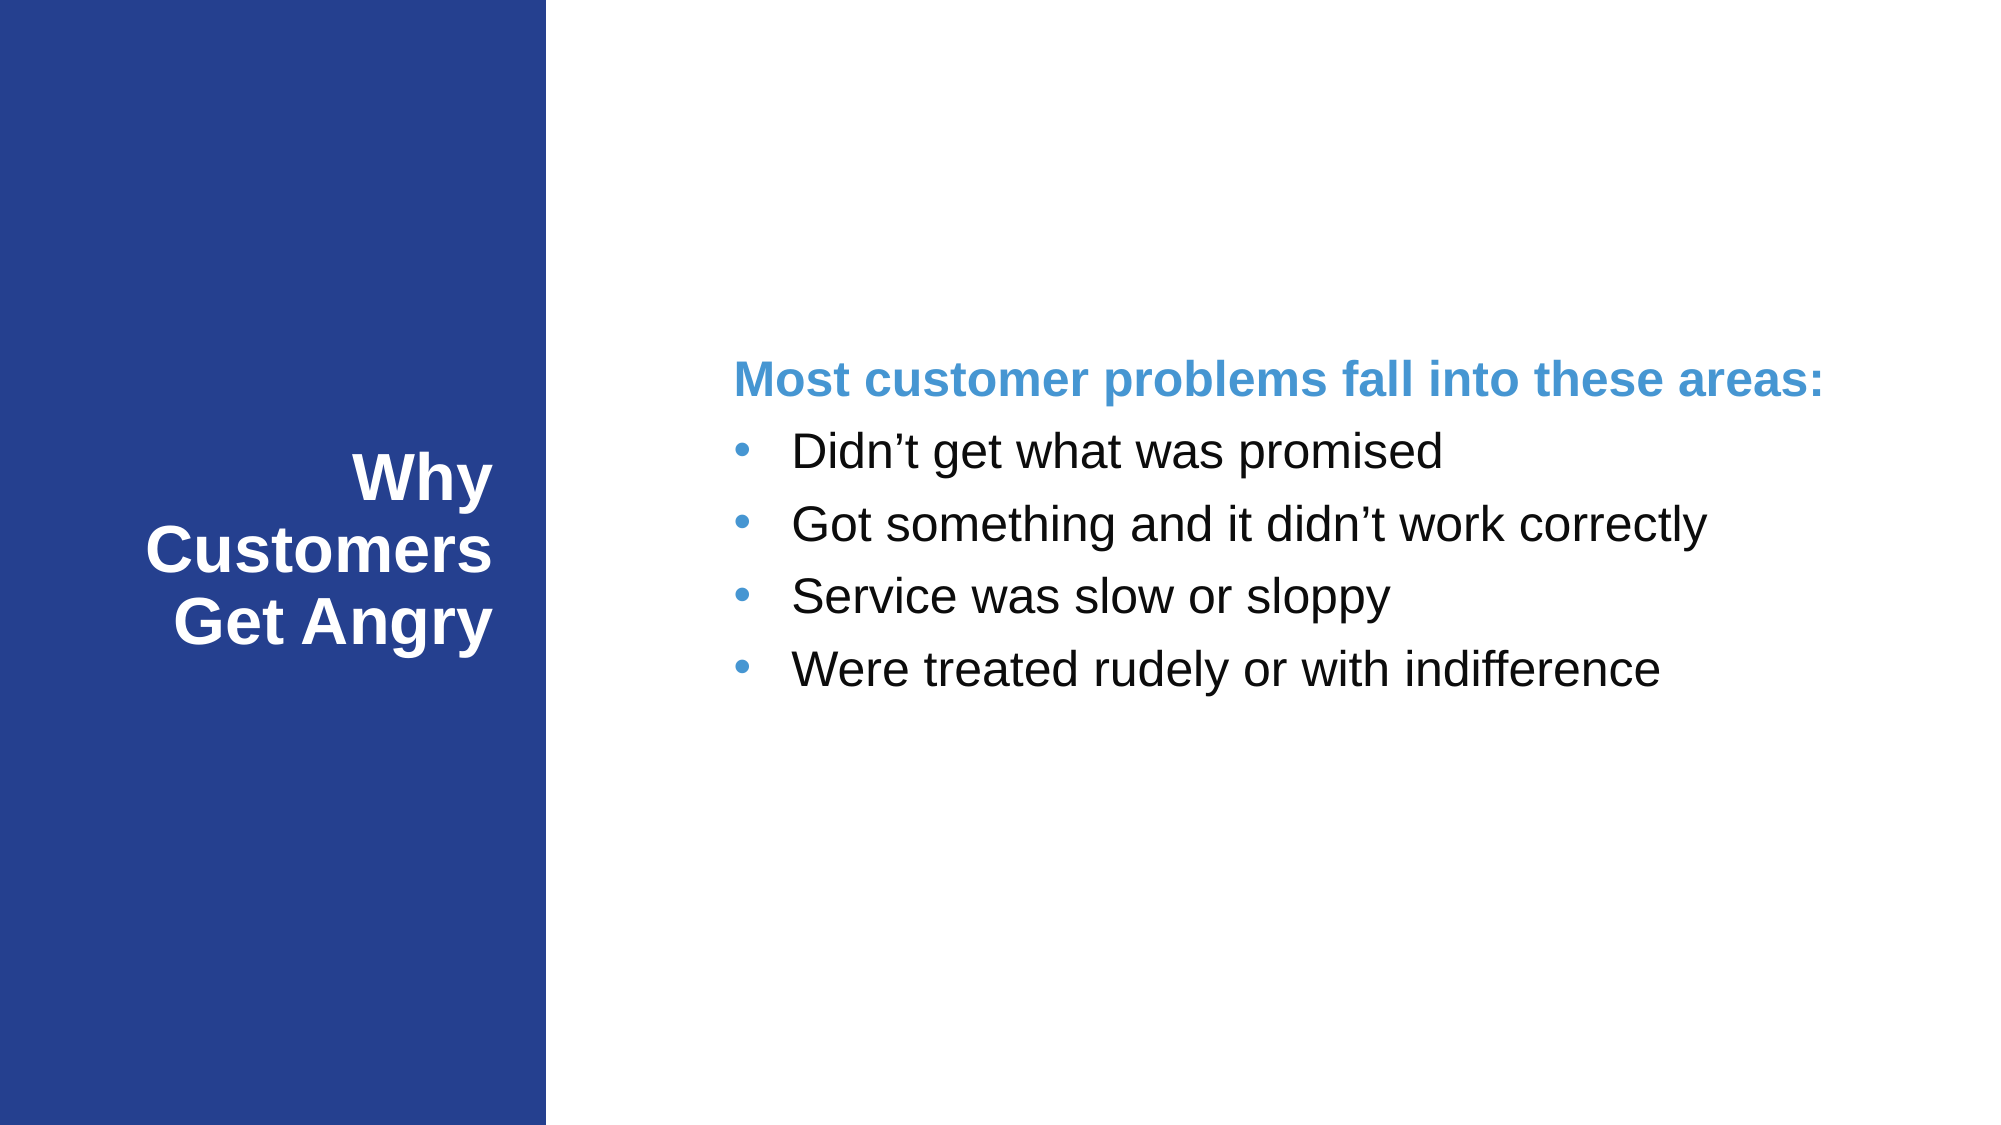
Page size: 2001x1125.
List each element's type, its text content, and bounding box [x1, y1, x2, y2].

list Most customer problems fall into these areas: Didn’t get what was promised Got something and it didn’t work correctly Service was slow or sloppy Were treated rudely or with indifference [701, 107, 1866, 1009]
title Why Customers Get Angry [37, 448, 509, 667]
